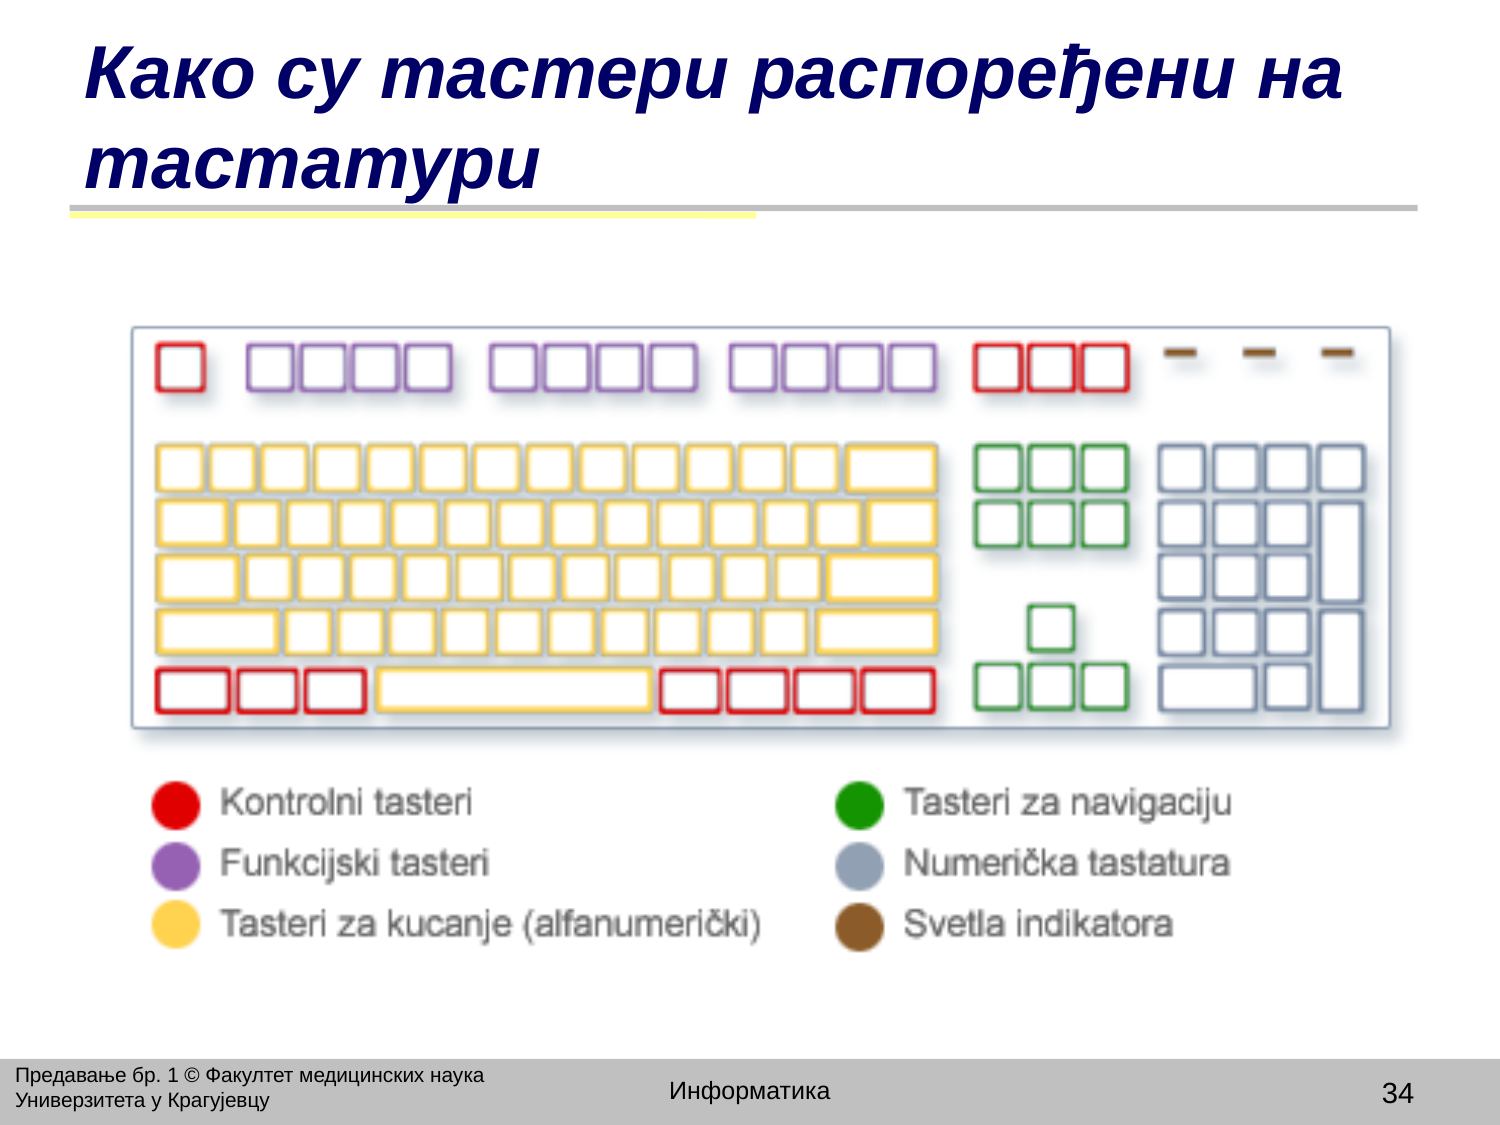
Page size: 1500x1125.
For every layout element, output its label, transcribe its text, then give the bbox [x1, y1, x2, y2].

footer Информатика [512, 1066, 988, 1125]
title Како су тастери распоређени на тастатури [69, 19, 1426, 208]
slide_number Предавање бр. 1 © Факултет медицинских наука Универзитета у Крагујевцу [0, 1053, 599, 1108]
slide_number 34 [1079, 1066, 1430, 1125]
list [98, 281, 1432, 983]
